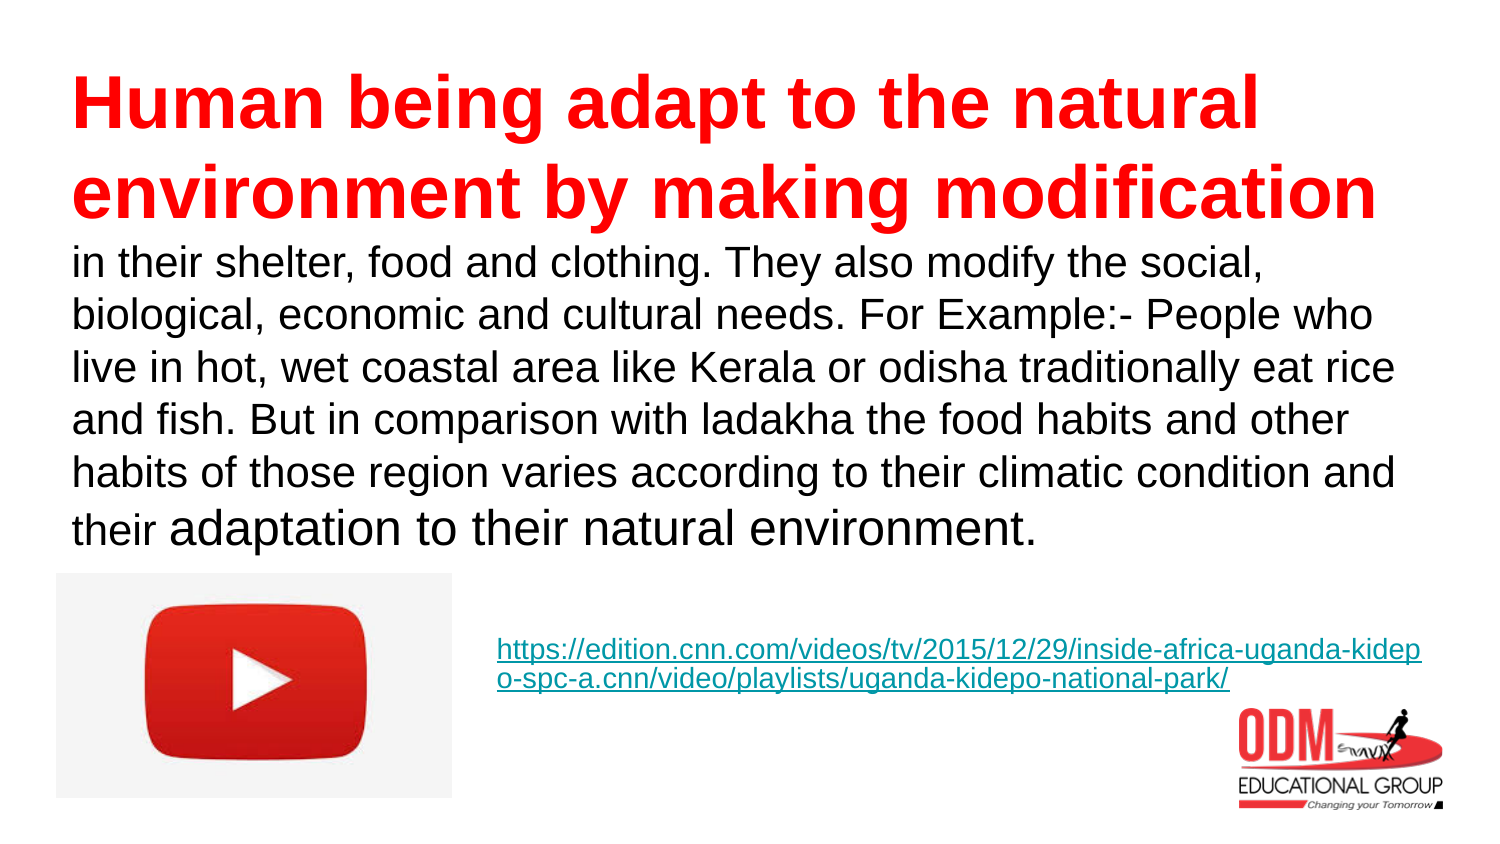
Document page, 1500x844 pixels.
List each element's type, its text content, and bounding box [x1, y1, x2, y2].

text_box https://edition.cnn.com/videos/tv/2015/12/29/inside-africa-uganda-kidepo-spc-a.cnn/video/playlists/uganda-kidepo-national-park/ [481, 622, 1443, 673]
picture [56, 573, 453, 798]
picture [1239, 708, 1444, 810]
text_box Human being adapt to the natural environment by making modification in their shelter, food and clothing. They also modify the social, biological, economic and cultural needs. For Example:- People who live in hot, wet coastal area like Kerala or odisha traditionally eat rice and fish. But in comparison with ladakha the food habits and other habits of those region varies according to their climatic condition and their adaptation to their natural environment. [56, 45, 1443, 590]
